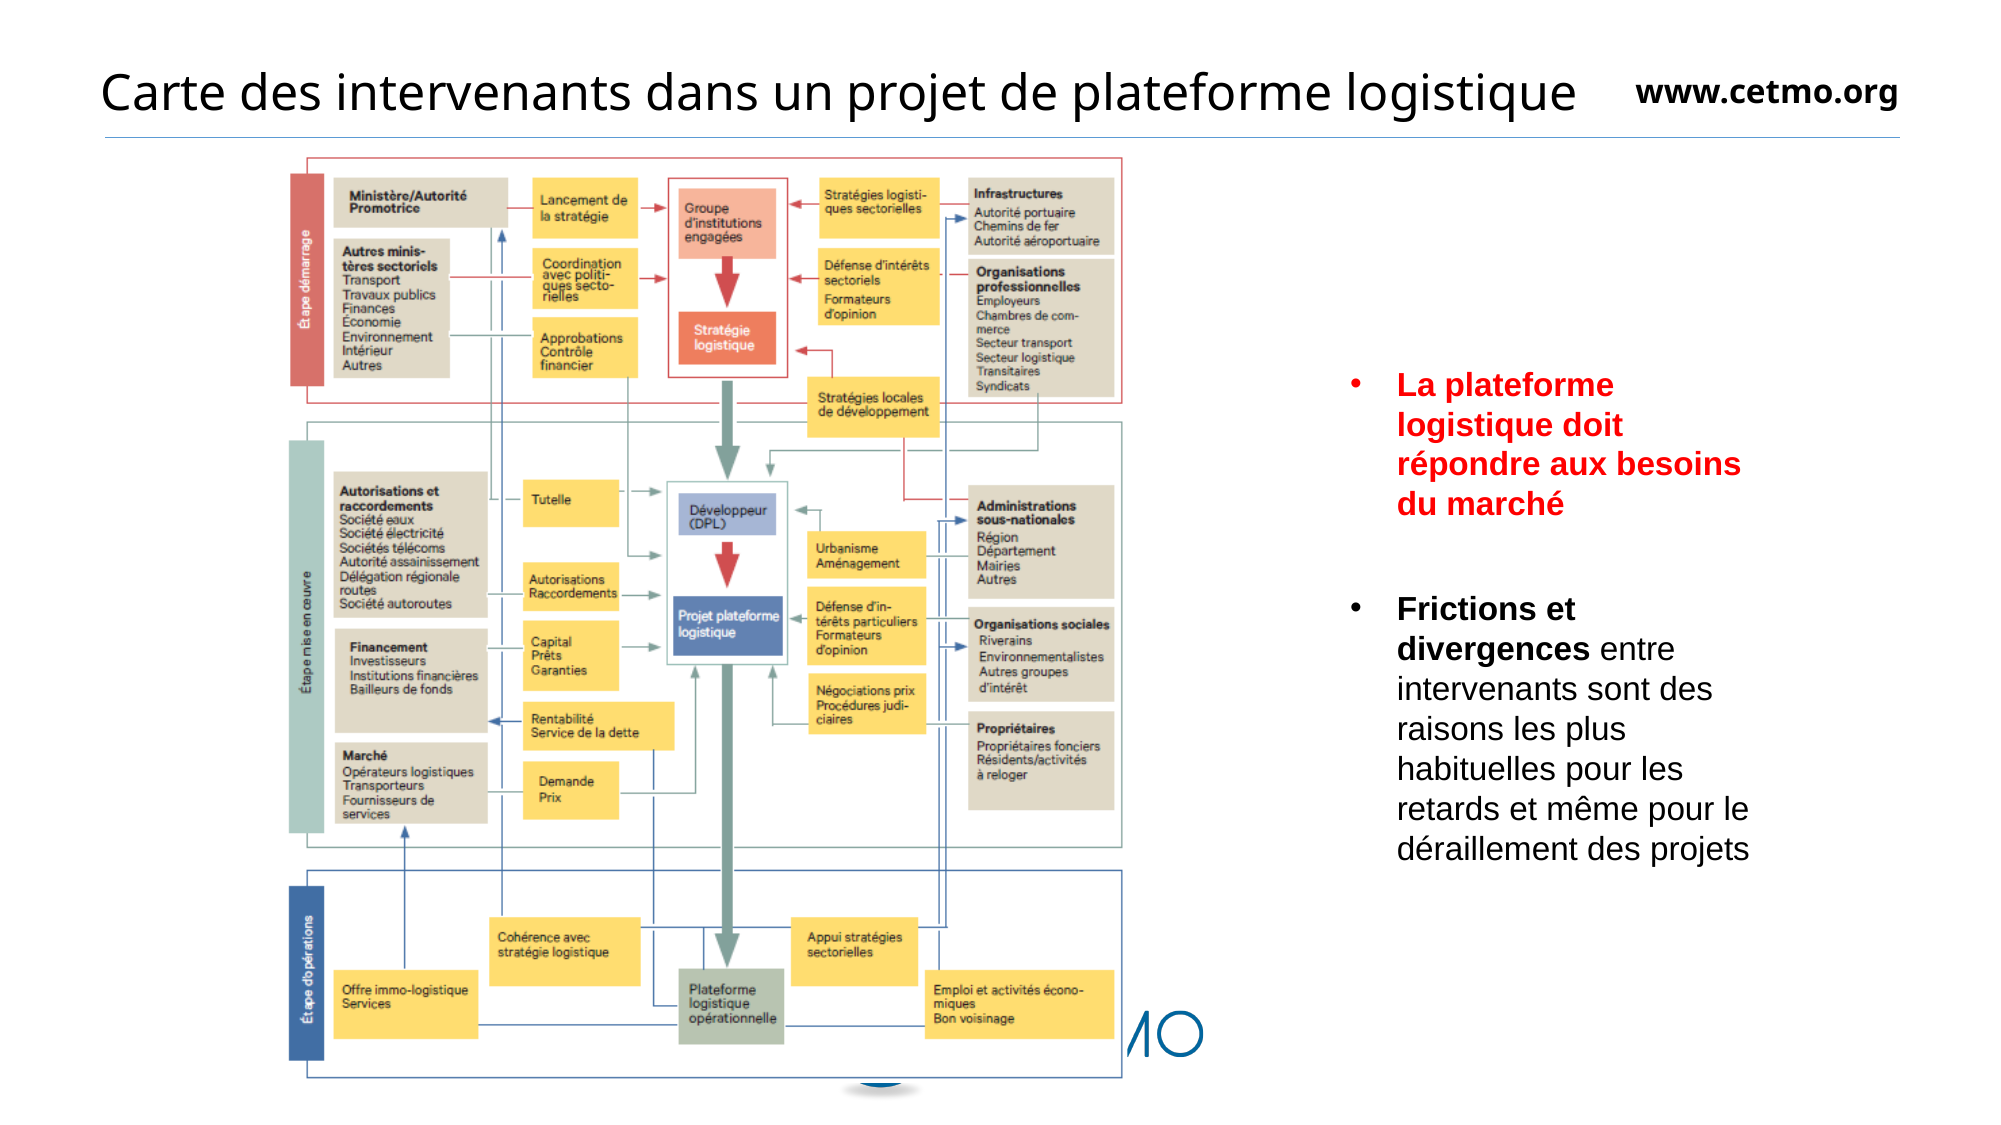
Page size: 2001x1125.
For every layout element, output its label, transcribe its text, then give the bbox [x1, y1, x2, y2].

picture [284, 153, 1220, 1110]
text_box La plateforme logistique doit répondre aux besoins du marché Frictions et divergences entre intervenants sont des raisons les plus habituelles pour les retards et même pour le déraillement des projets [1335, 355, 1772, 875]
title Carte des intervenants dans un projet de plateforme logistique [85, 0, 1657, 129]
text_box www.cetmo.org [1594, 0, 1915, 119]
